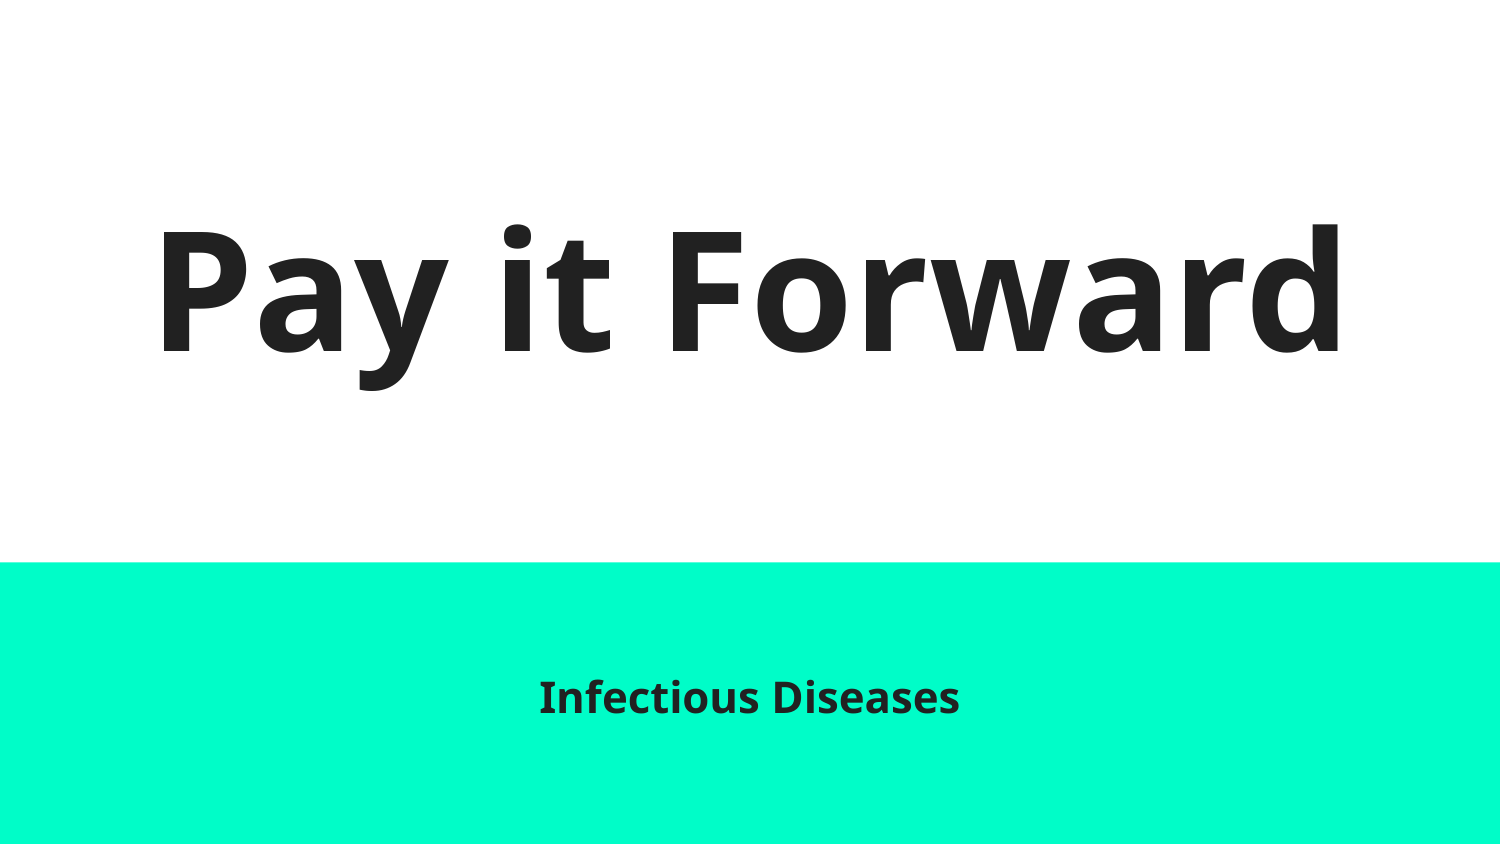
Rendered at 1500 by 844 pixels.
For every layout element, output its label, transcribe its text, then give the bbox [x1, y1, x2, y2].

title Pay it Forward [51, 64, 1449, 506]
subtitle Infectious Diseases [51, 638, 1449, 755]
